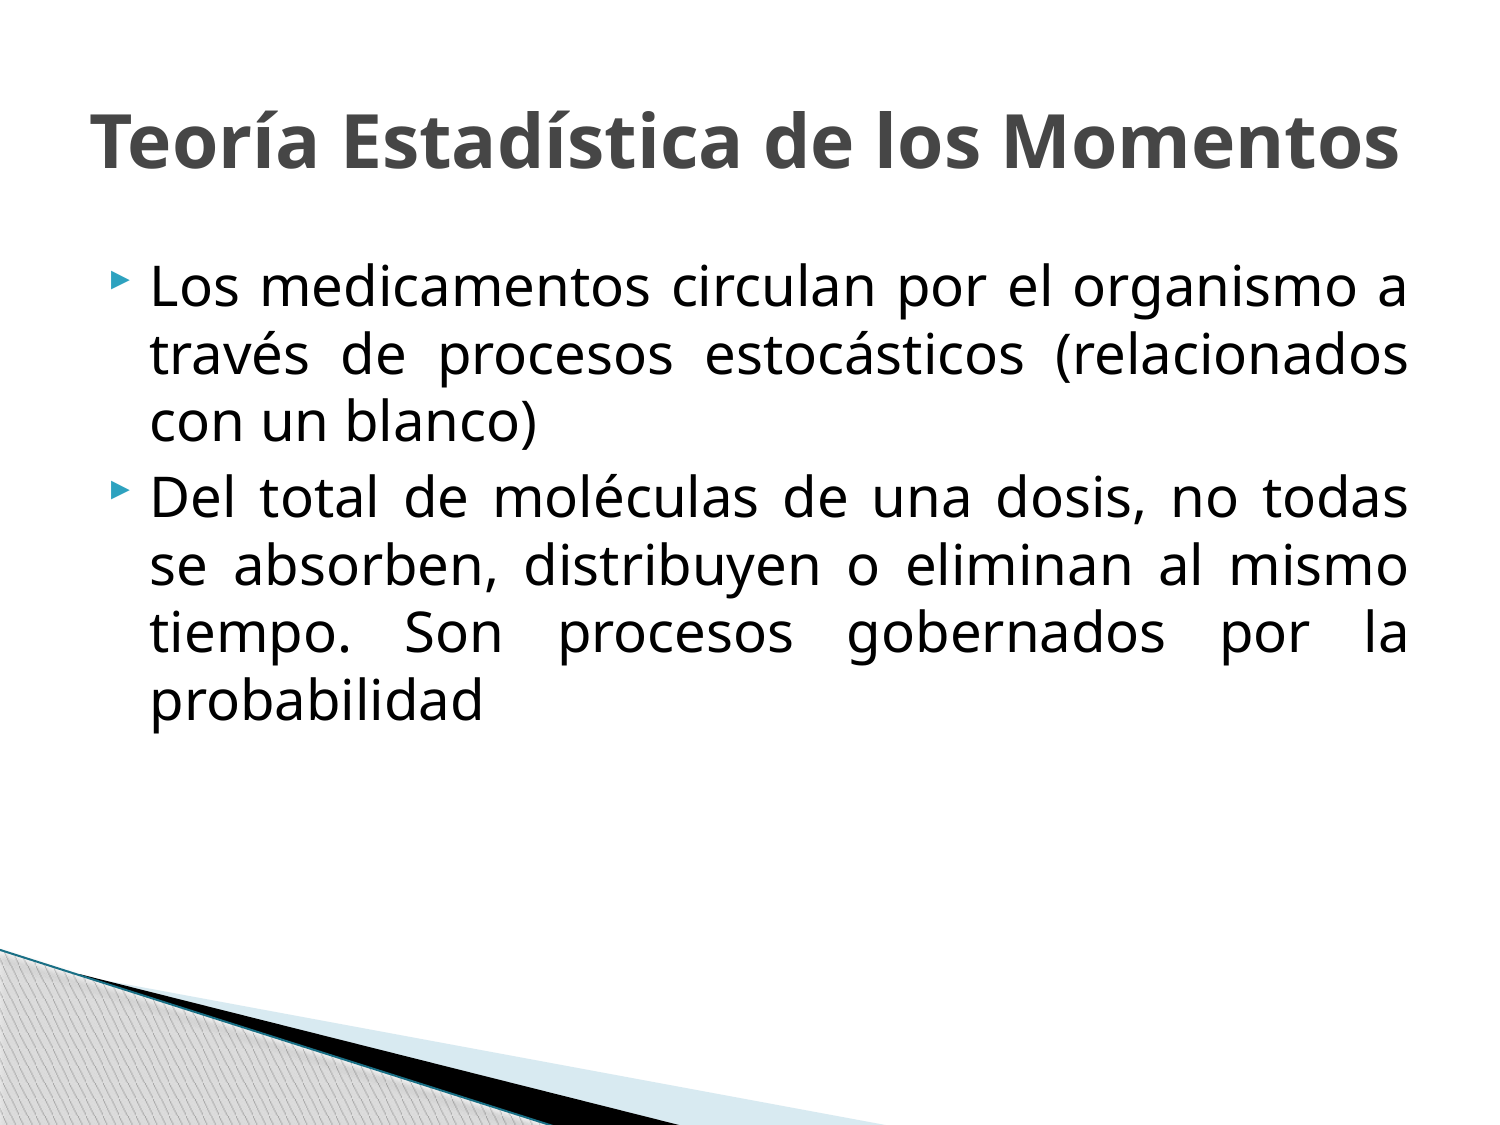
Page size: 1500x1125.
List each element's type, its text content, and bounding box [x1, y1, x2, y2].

list Los medicamentos circulan por el organismo a través de procesos estocásticos (relacionados con un blanco) Del total de moléculas de una dosis, no todas se absorben, distribuyen o eliminan al mismo tiempo. Son procesos gobernados por la probabilidad [74, 242, 1426, 986]
title Teoría Estadística de los Momentos [75, 45, 1425, 233]
